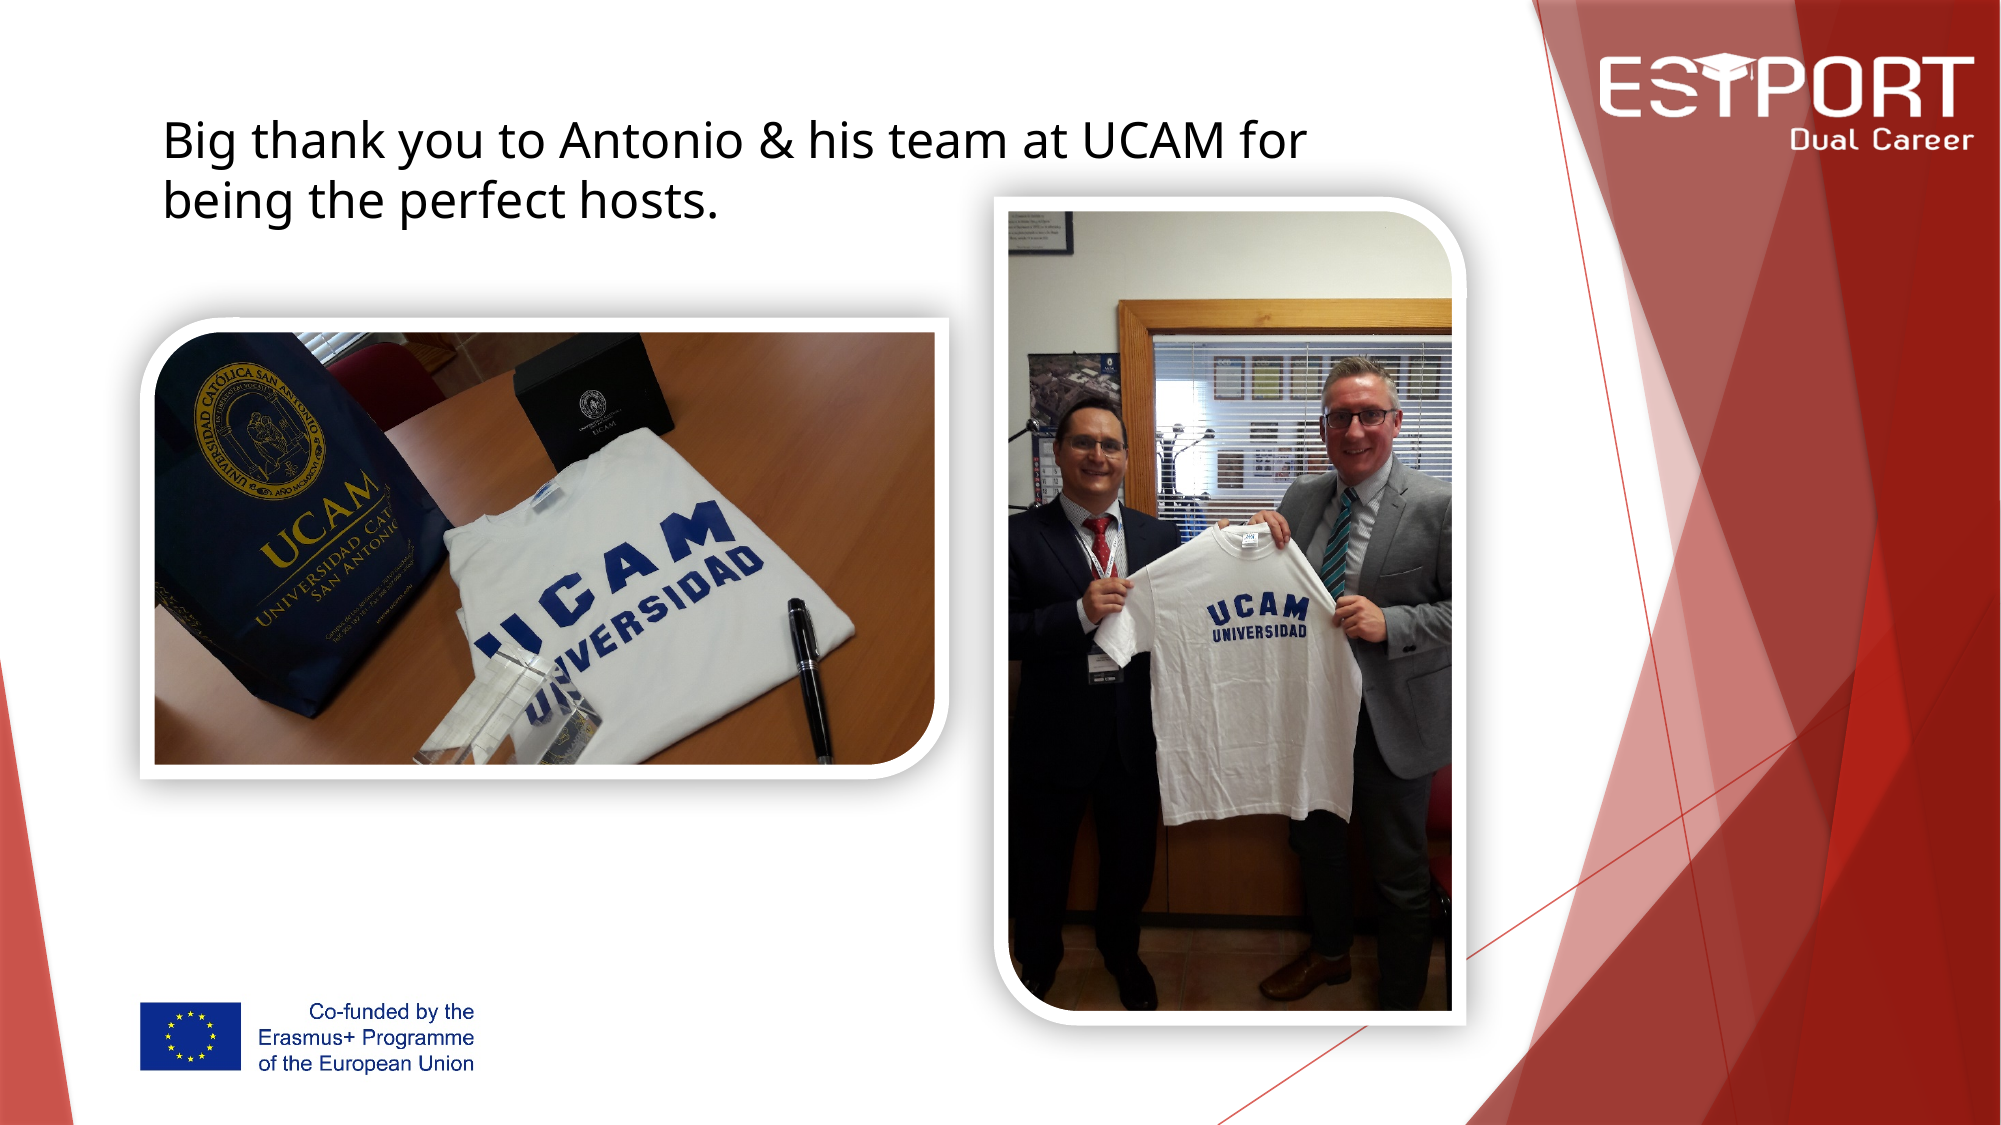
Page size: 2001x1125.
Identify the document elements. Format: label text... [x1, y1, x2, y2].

picture [146, 212, 1638, 1010]
text_box Big thank you to Antonio & his team at UCAM for being the perfect hosts. [147, 101, 1468, 236]
picture [1600, 44, 1987, 156]
picture [118, 982, 491, 1091]
